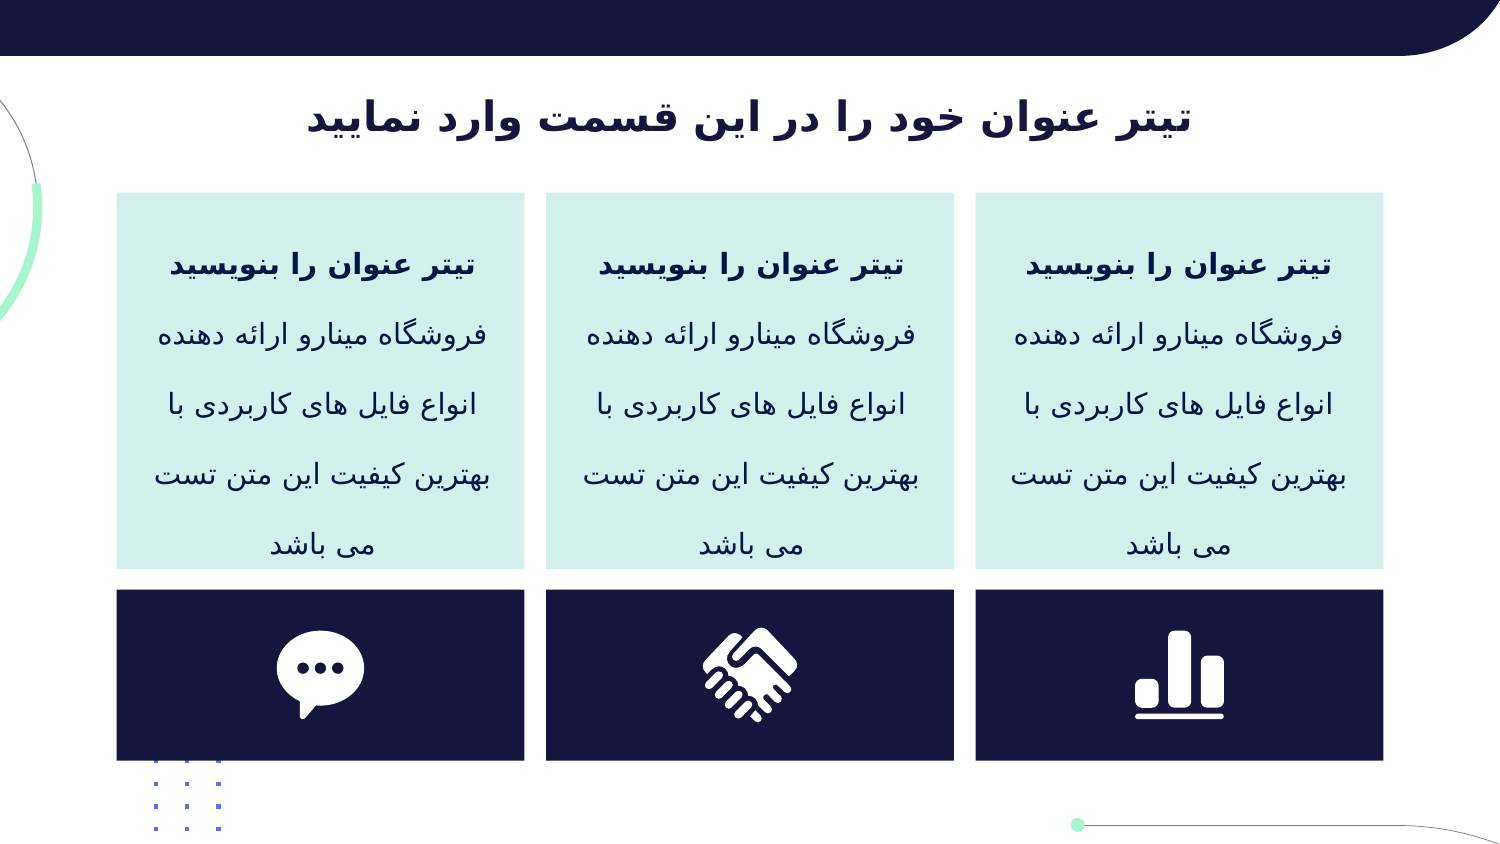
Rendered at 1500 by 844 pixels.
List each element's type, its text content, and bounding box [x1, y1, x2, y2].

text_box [701, 627, 799, 723]
text_box تیتر عنوان را بنویسید فروشگاه مینارو ارائه دهنده انواع فایل های کاربردی با بهترین کیفیت این متن تست می باشد [561, 203, 941, 568]
text_box [975, 192, 1384, 570]
text_box تیتر عنوان را بنویسید فروشگاه مینارو ارائه دهنده انواع فایل های کاربردی با بهترین کیفیت این متن تست می باشد [989, 203, 1369, 568]
text_box [116, 192, 525, 570]
text_box [546, 589, 954, 761]
text_box [975, 589, 1384, 761]
text_box [276, 630, 365, 720]
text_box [1134, 630, 1225, 720]
text_box تیتر عنوان خود را در این قسمت وارد نمایید [0, 82, 1500, 148]
text_box [546, 192, 954, 570]
text_box تیتر عنوان را بنویسید فروشگاه مینارو ارائه دهنده انواع فایل های کاربردی با بهترین کیفیت این متن تست می باشد [132, 203, 513, 568]
text_box [116, 589, 525, 761]
